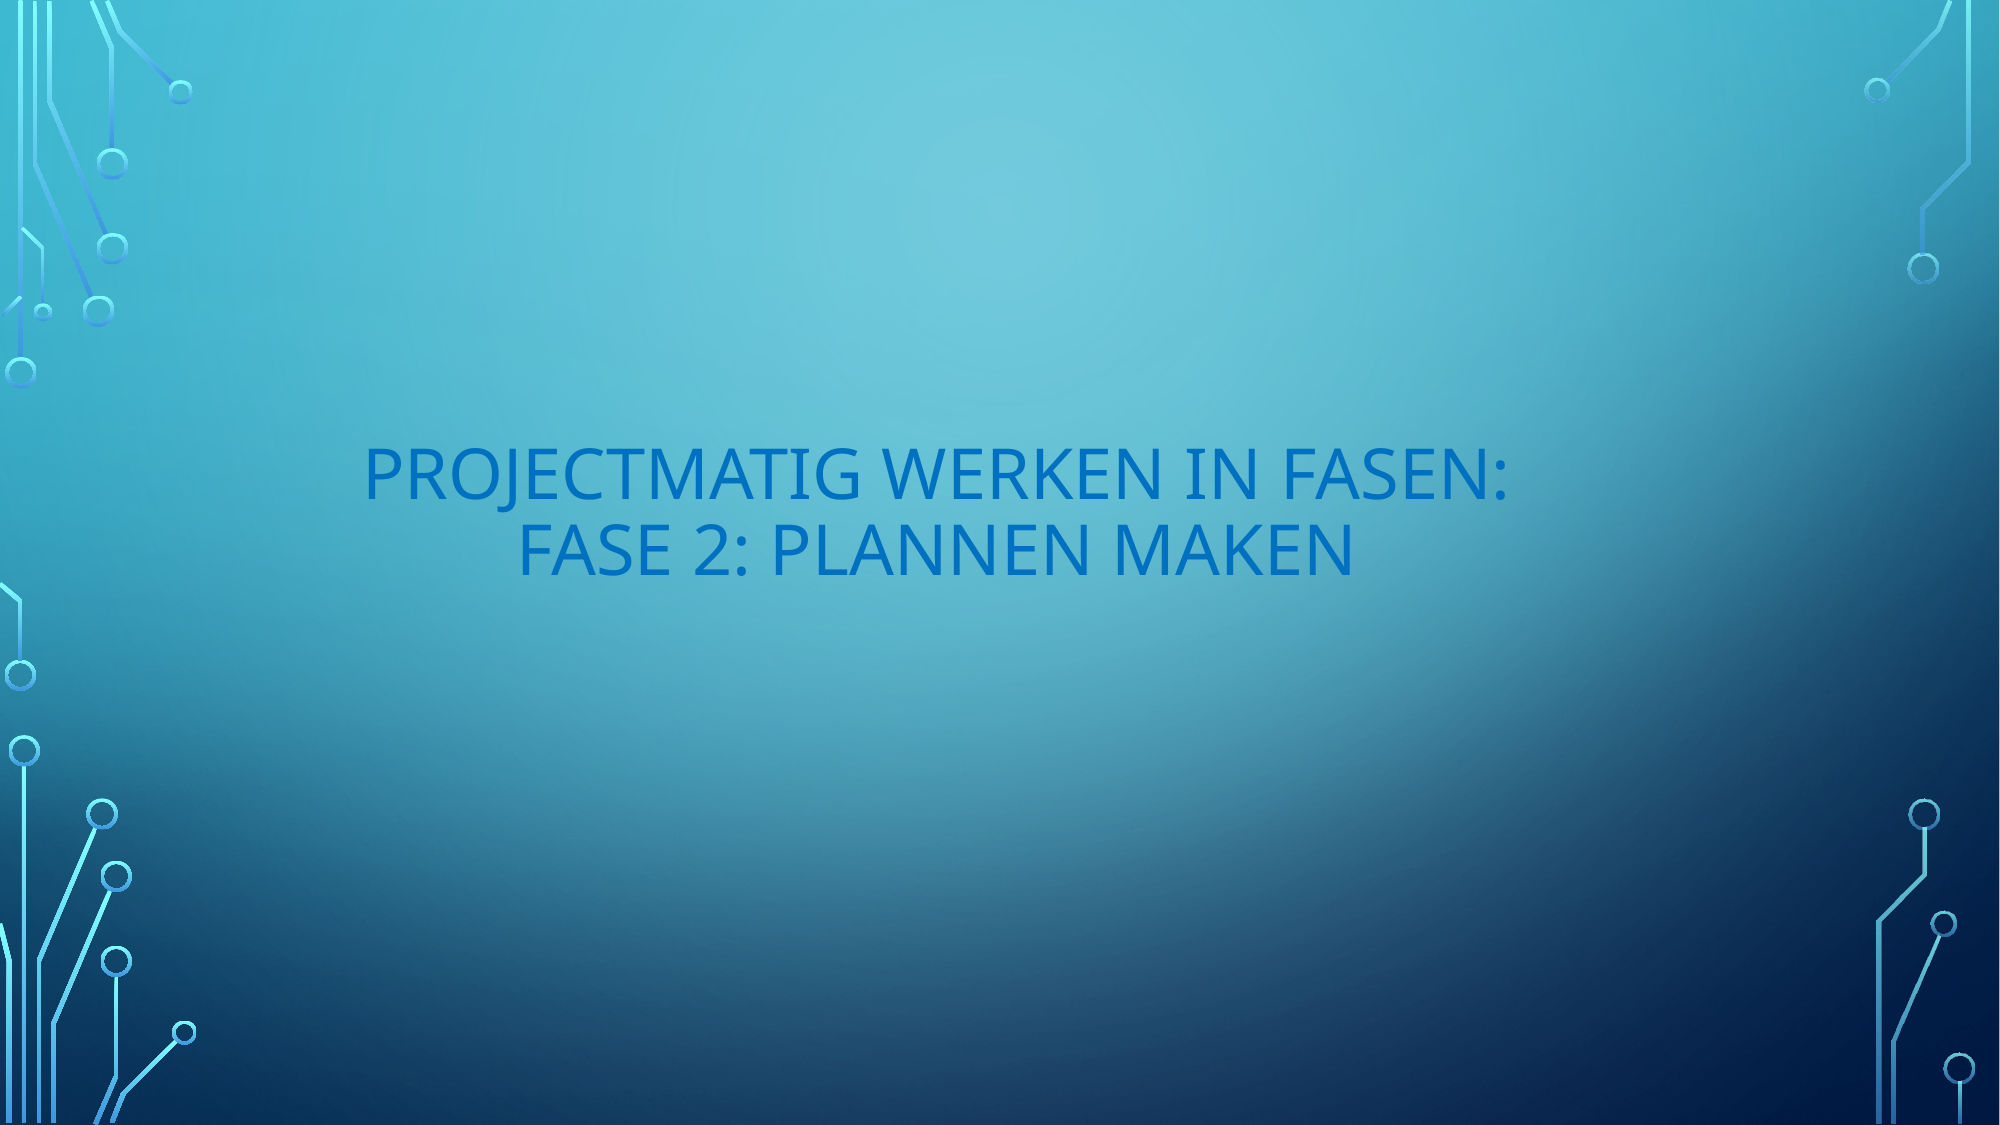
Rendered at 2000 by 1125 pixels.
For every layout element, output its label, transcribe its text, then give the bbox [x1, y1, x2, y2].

title Projectmatig werken in fasen: Fase 2: plannen maken [324, 420, 1550, 609]
